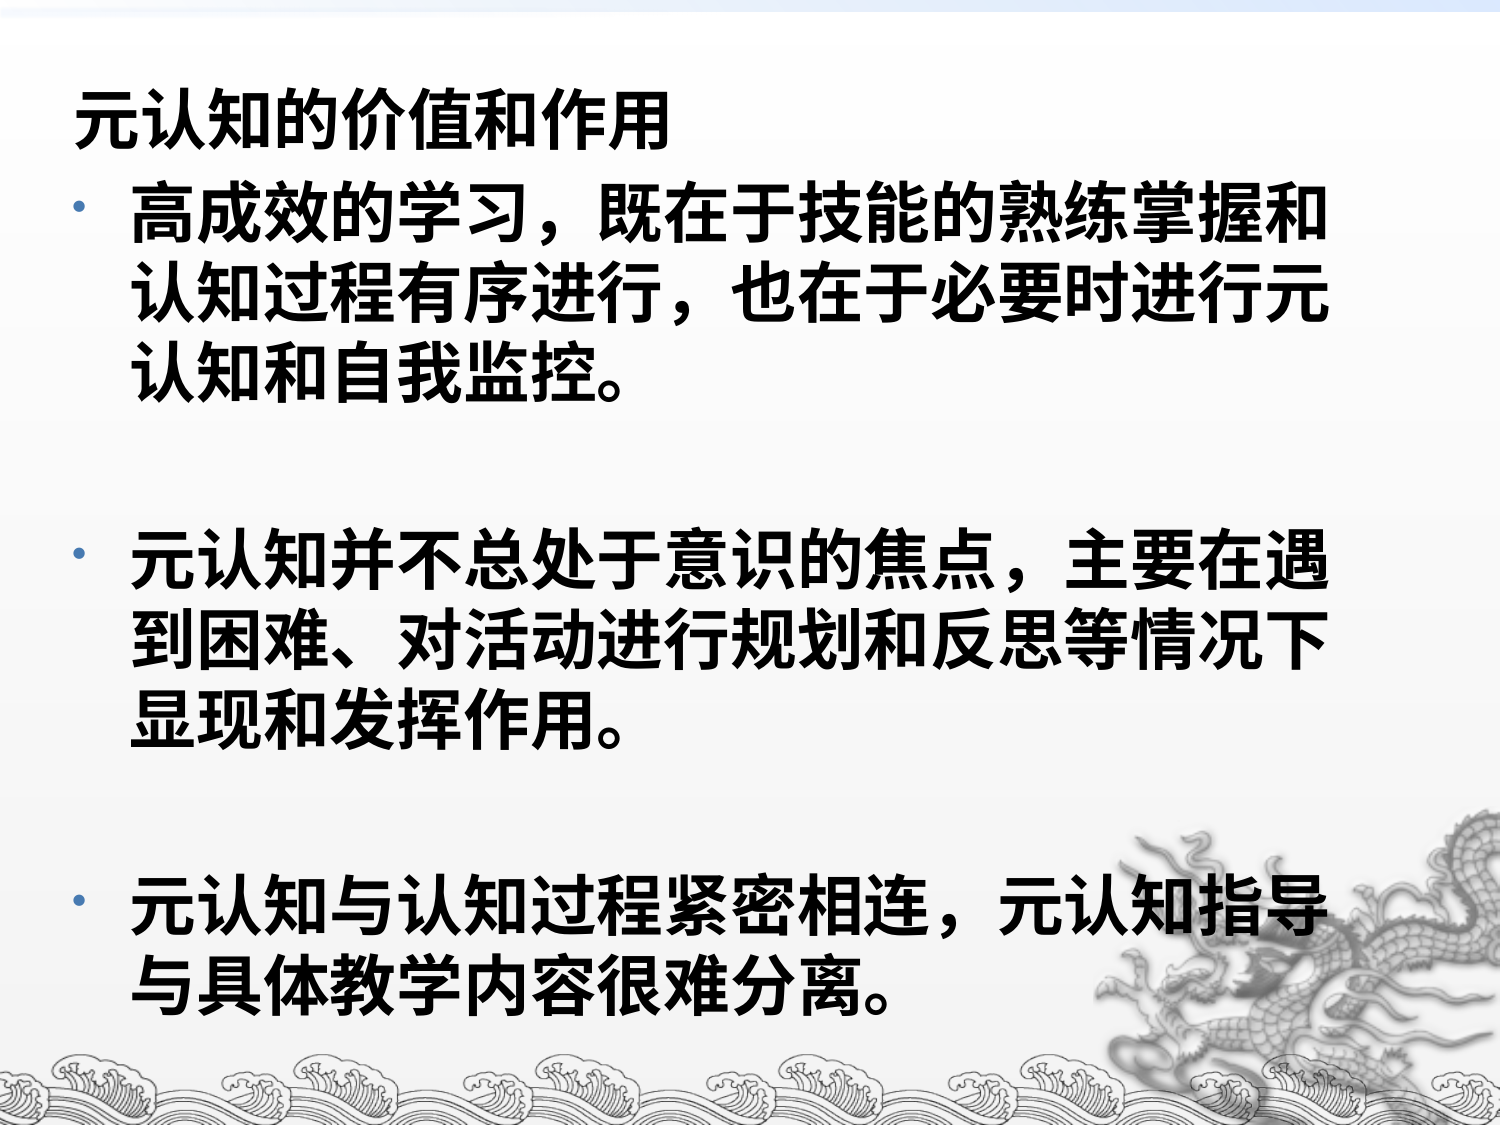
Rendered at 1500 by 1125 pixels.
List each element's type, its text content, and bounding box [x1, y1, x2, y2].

list 元认知的价值和作用 高成效的学习，既在于技能的熟练掌握和认知过程有序进行，也在于必要时进行元认知和自我监控。 元认知并不总处于意识的焦点，主要在遇到困难、对活动进行规划和反思等情况下显现和发挥作用。 元认知与认知过程紧密相连，元认知指导与具体教学内容很难分离。 [58, 70, 1409, 1055]
